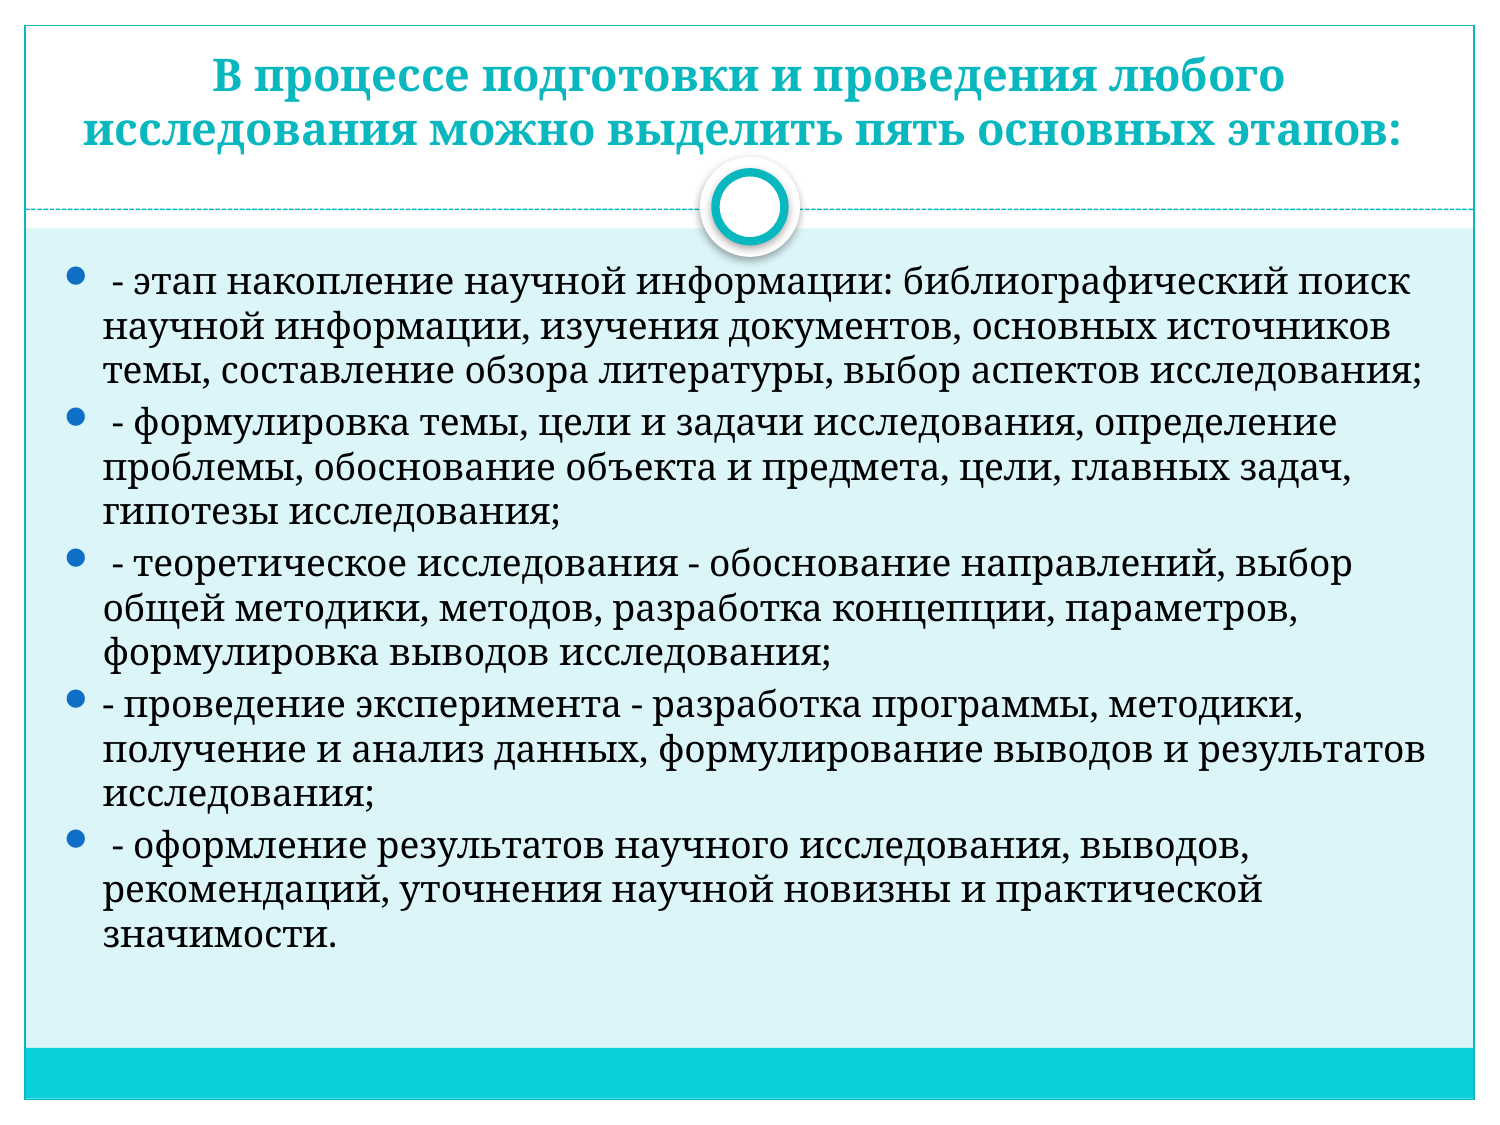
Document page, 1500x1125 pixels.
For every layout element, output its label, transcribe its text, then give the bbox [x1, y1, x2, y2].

list - этап накопление научной информации: библиографический поиск научной информации, изучения документов, основных источников темы, составление обзора литературы, выбор аспектов исследования; - формулировка темы, цели и задачи исследования, определение проблемы, обоснование объекта и предмета, цели, главных задач, гипотезы исследования; - теоретическое исследования - обоснование направлений, выбор общей методики, методов, разработка концепции, параметров, формулировка выводов исследования; - проведение эксперимента - разработка программы, методики, получение и анализ данных, формулирование выводов и результатов исследования; - оформление результатов научного исследования, выводов, рекомендаций, уточнения научной новизны и практической значимости. [49, 250, 1445, 1001]
title В процессе подготовки и проведения любого исследования можно выделить пять основных этапов: [49, 37, 1450, 162]
